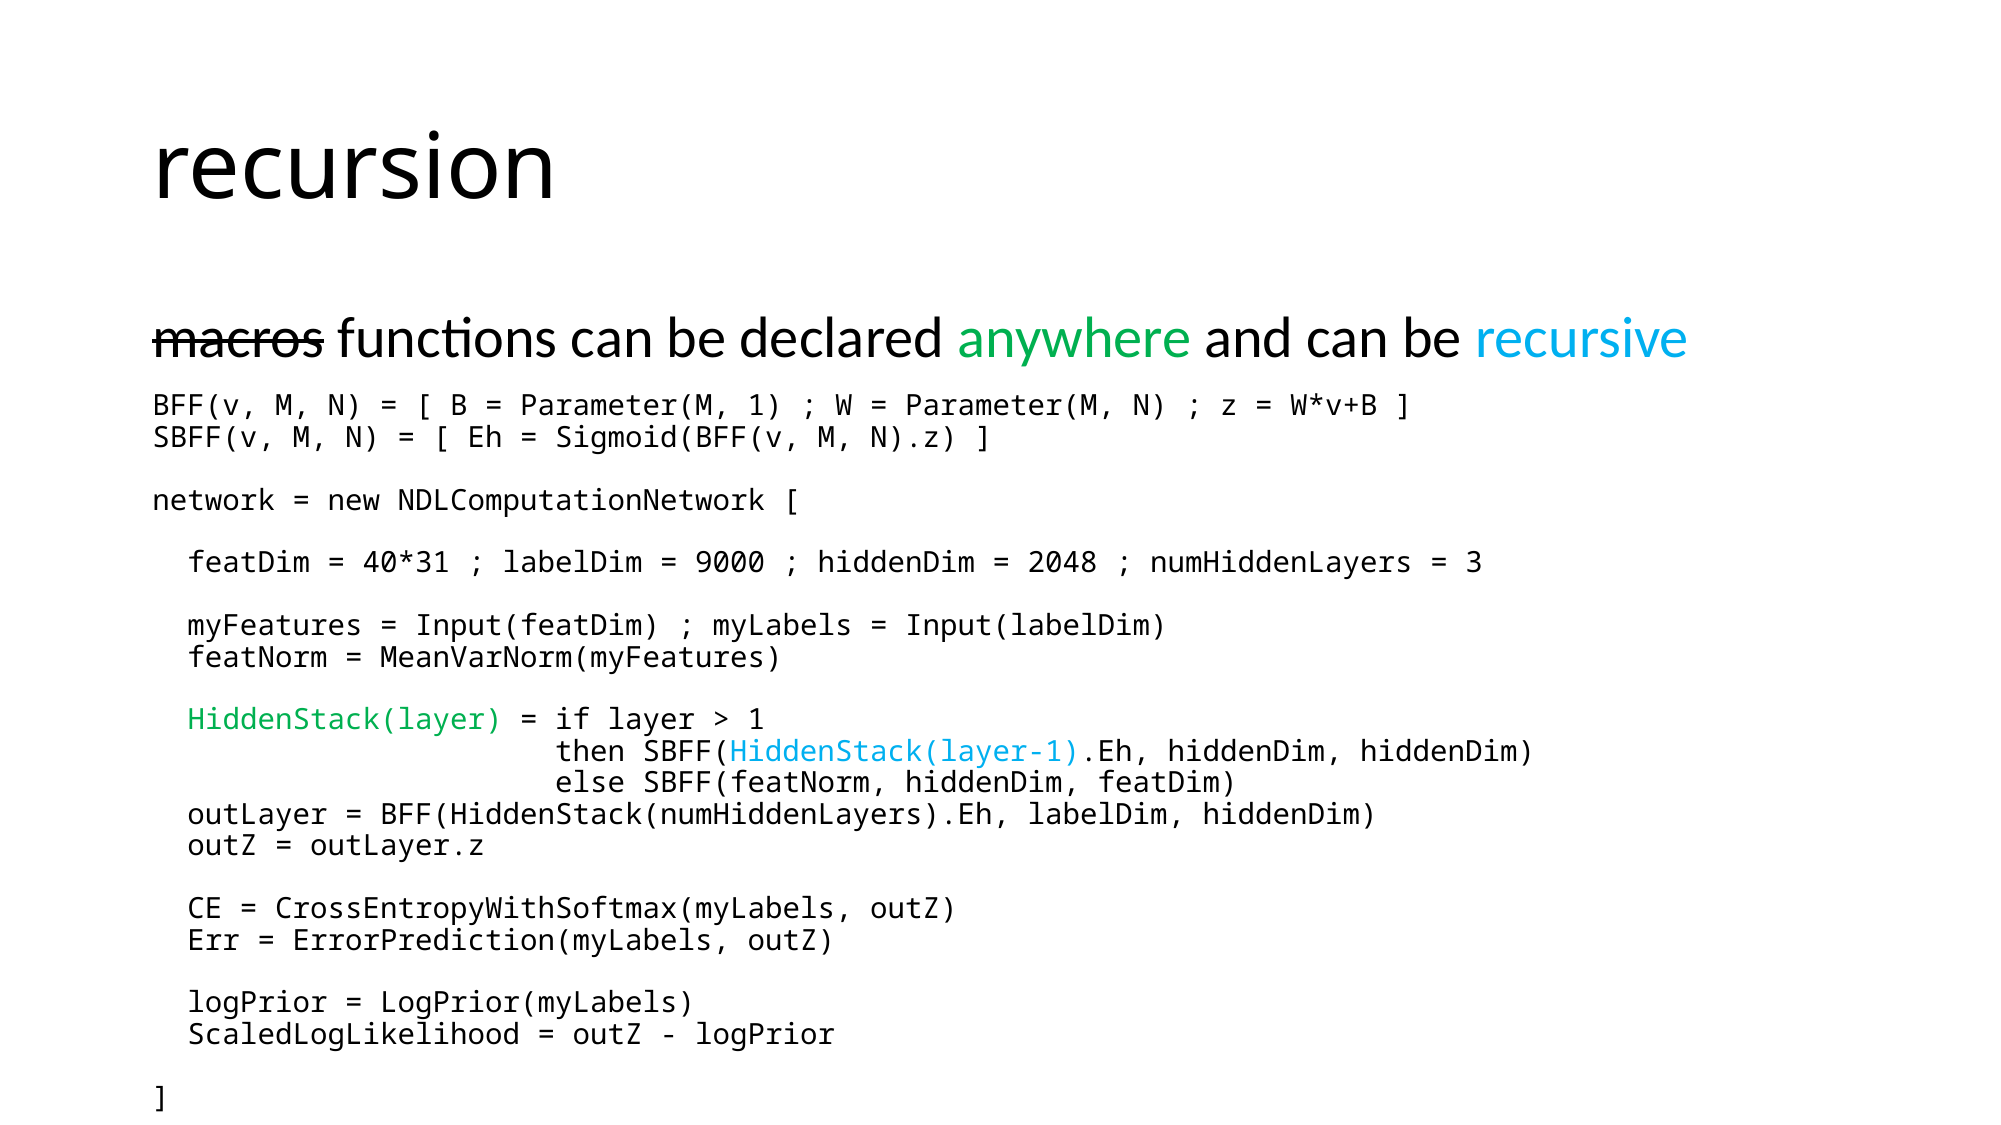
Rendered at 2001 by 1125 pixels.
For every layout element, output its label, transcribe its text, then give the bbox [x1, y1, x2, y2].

title recursion [137, 59, 1863, 278]
list macros functions can be declared anywhere and can be recursive BFF(v, M, N) = [ B = Parameter(M, 1) ; W = Parameter(M, N) ; z = W*v+B ] SBFF(v, M, N) = [ Eh = Sigmoid(BFF(v, M, N).z) ] network = new NDLComputationNetwork [ featDim = 40*31 ; labelDim = 9000 ; hiddenDim = 2048 ; numHiddenLayers = 3 myFeatures = Input(featDim) ; myLabels = Input(labelDim) featNorm = MeanVarNorm(myFeatures) HiddenStack(layer) = if layer > 1 then SBFF(HiddenStack(layer-1).Eh, hiddenDim, hiddenDim) else SBFF(featNorm, hiddenDim, featDim) outLayer = BFF(HiddenStack(numHiddenLayers).Eh, labelDim, hiddenDim) outZ = outLayer.z CE = CrossEntropyWithSoftmax(myLabels, outZ) Err = ErrorPrediction(myLabels, outZ) logPrior = LogPrior(myLabels) ScaledLogLikelihood = outZ - logPrior ] [137, 299, 1863, 1014]
